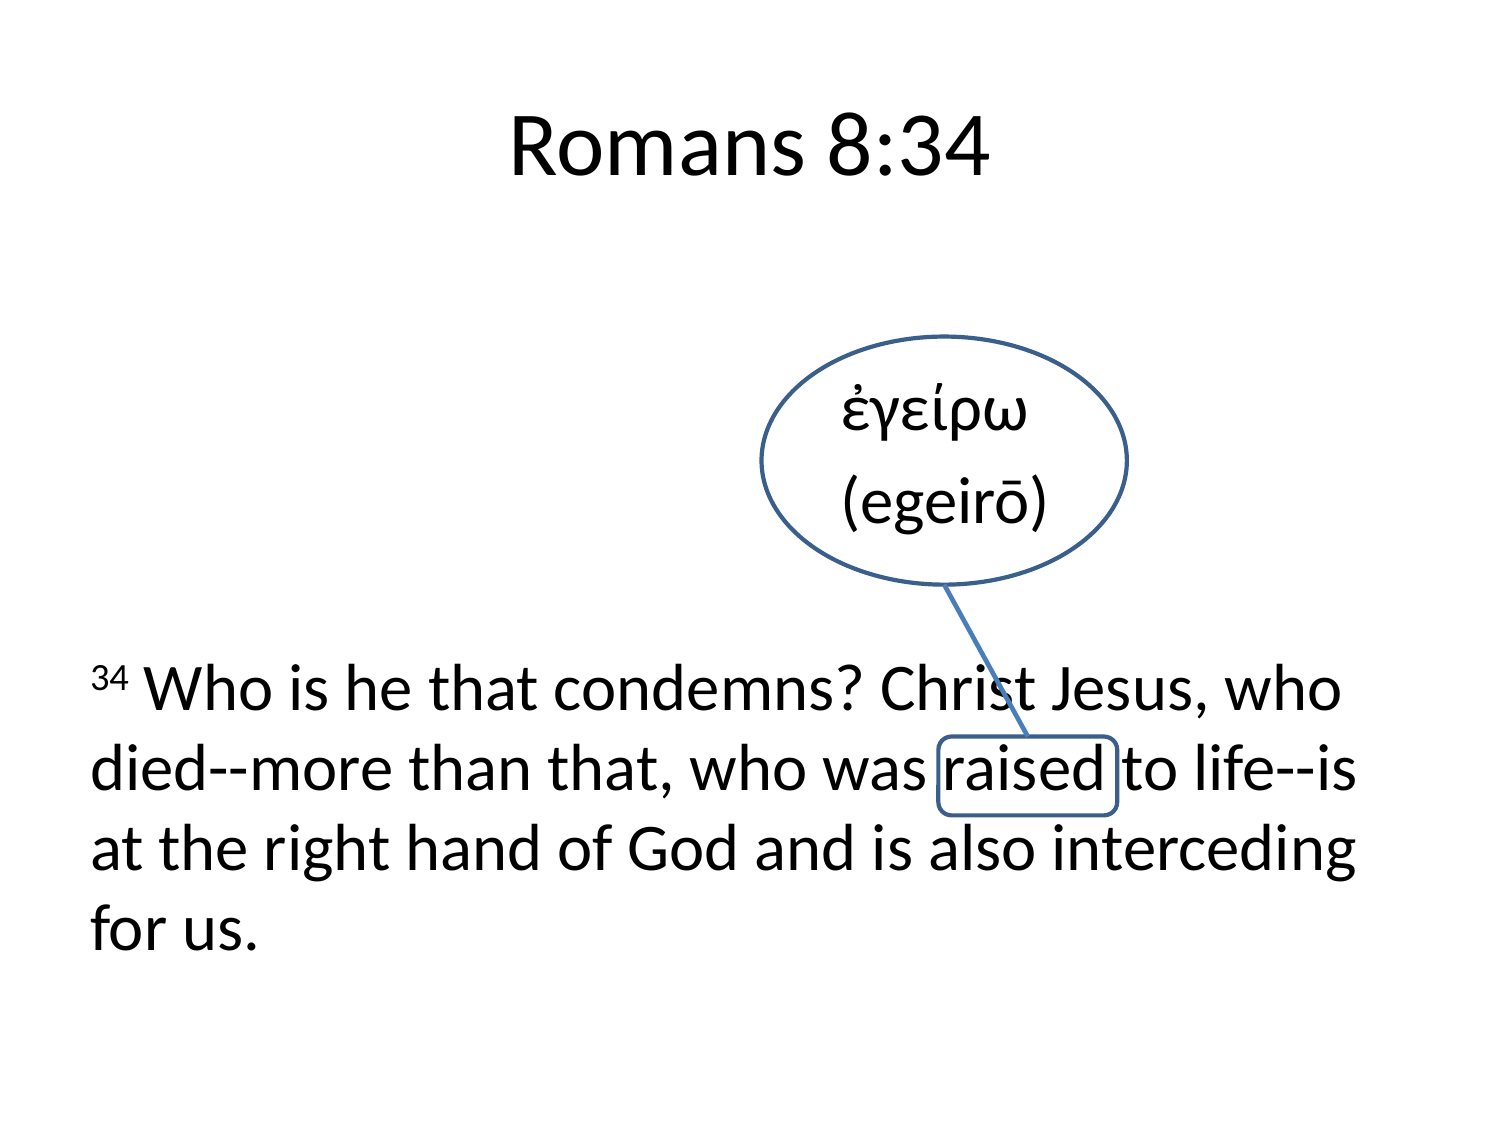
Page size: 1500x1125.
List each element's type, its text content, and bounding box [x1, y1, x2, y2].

title Romans 8:34 [75, 45, 1425, 233]
list ἐγείρω (egeirō) 34 Who is he that condemns? Christ Jesus, who died--more than that, who was raised to life--is at the right hand of God and is also interceding for us. [75, 262, 1425, 1005]
text_box [936, 734, 1120, 818]
text_box [759, 334, 1129, 587]
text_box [943, 584, 1029, 737]
